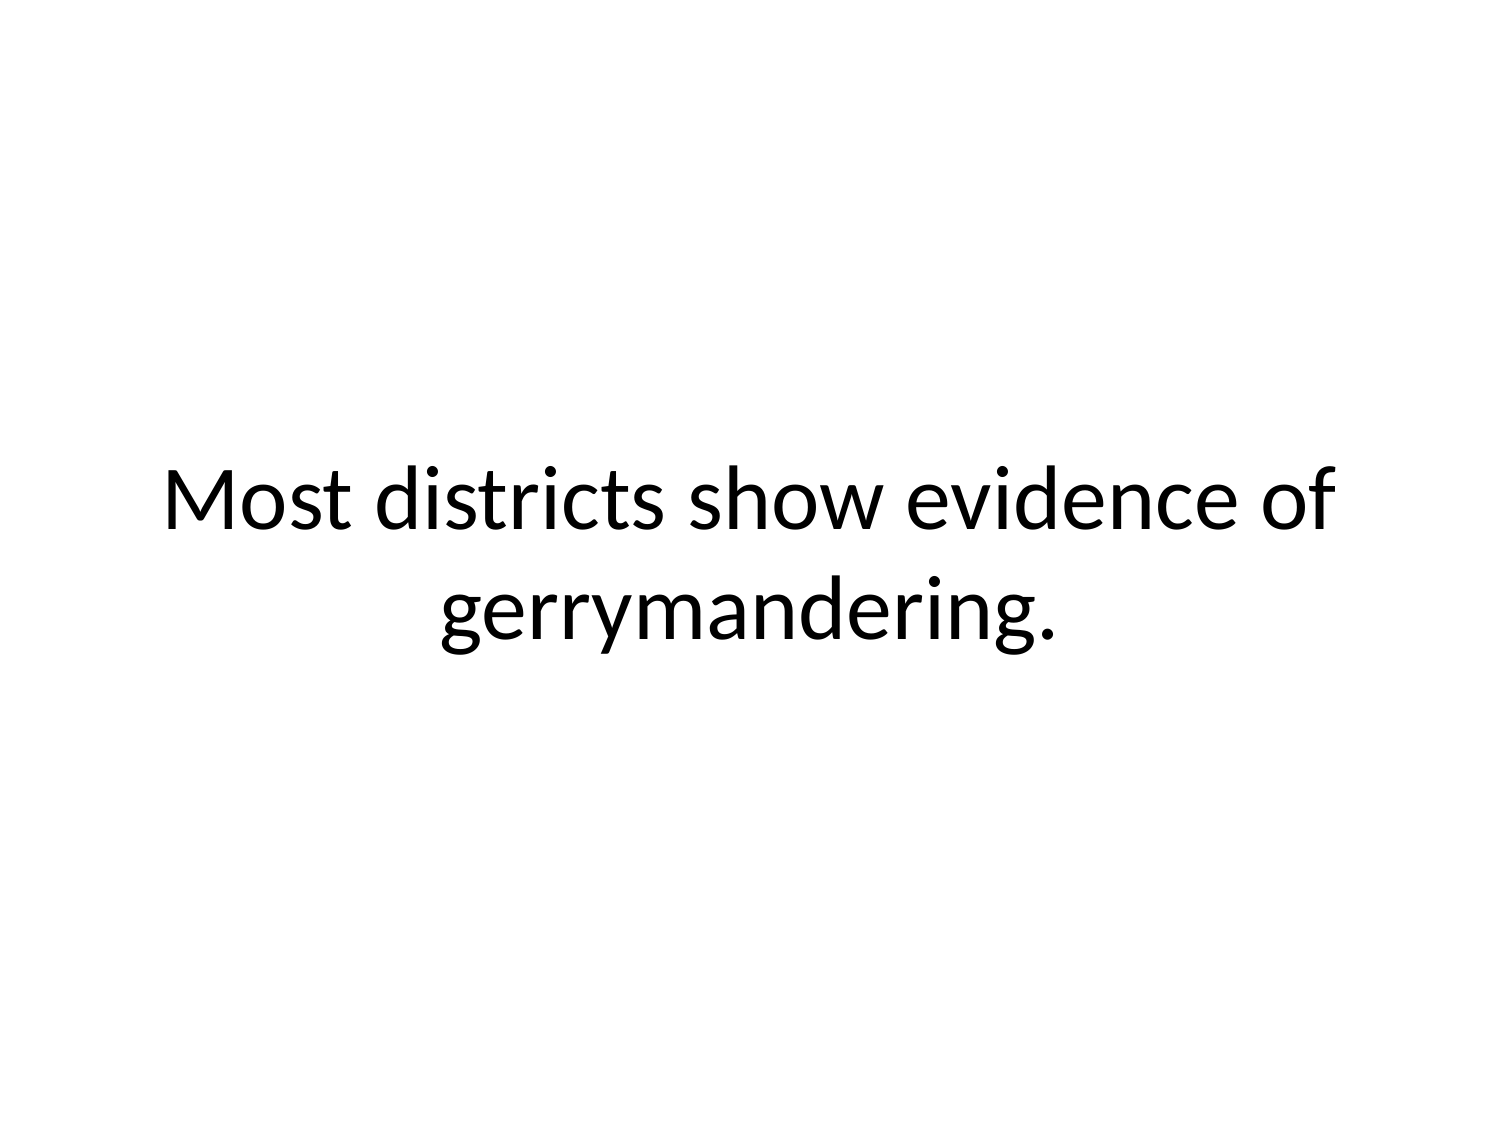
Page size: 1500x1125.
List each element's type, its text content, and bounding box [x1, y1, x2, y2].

title Most districts show evidence of gerrymandering. [74, 44, 1426, 1051]
